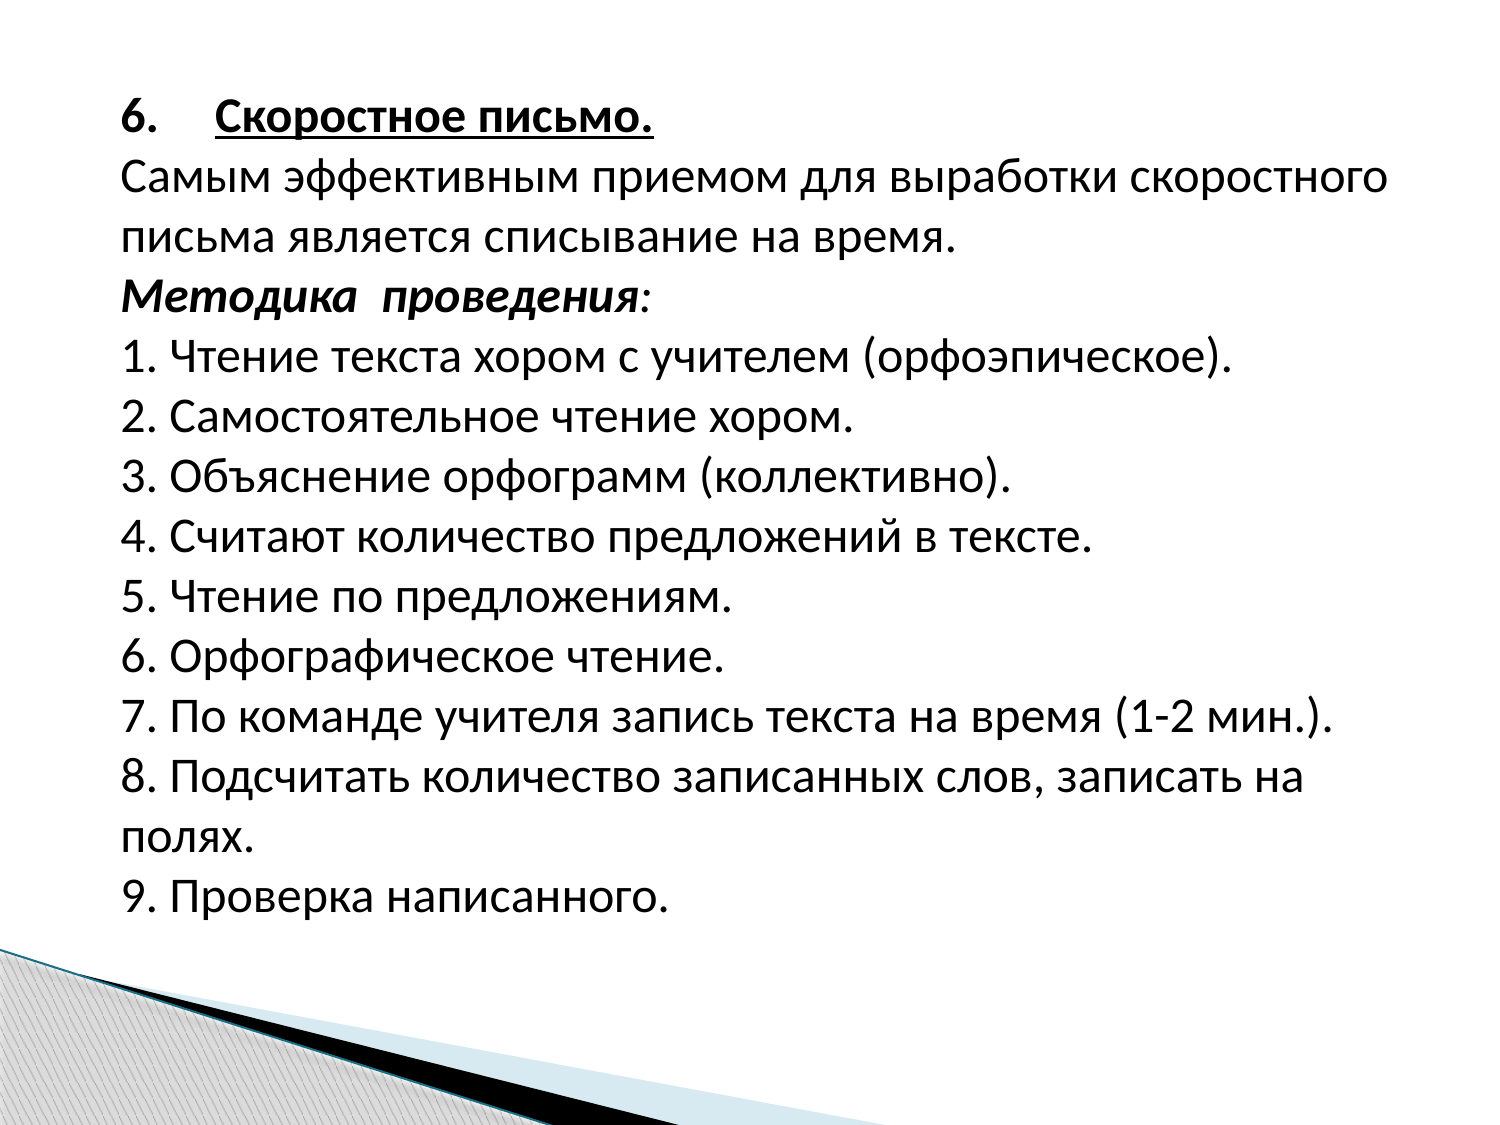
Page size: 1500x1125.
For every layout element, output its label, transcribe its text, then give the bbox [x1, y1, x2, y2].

text_box 6. Скоростное письмо. Самым эффективным приемом для выработки скоростного письма является списывание на время. Методика проведения: 1. Чтение текста хором с учителем (орфоэпическое). 2. Самостоятельное чтение хором. 3. Объяснение орфограмм (коллективно). 4. Считают количество предложений в тексте. 5. Чтение по предложениям. 6. Орфографическое чтение. 7. По команде учителя запись текста на время (1-2 мин.). 8. Подсчитать количество записанных слов, записать на полях. 9. Проверка написанного. [105, 74, 1430, 930]
